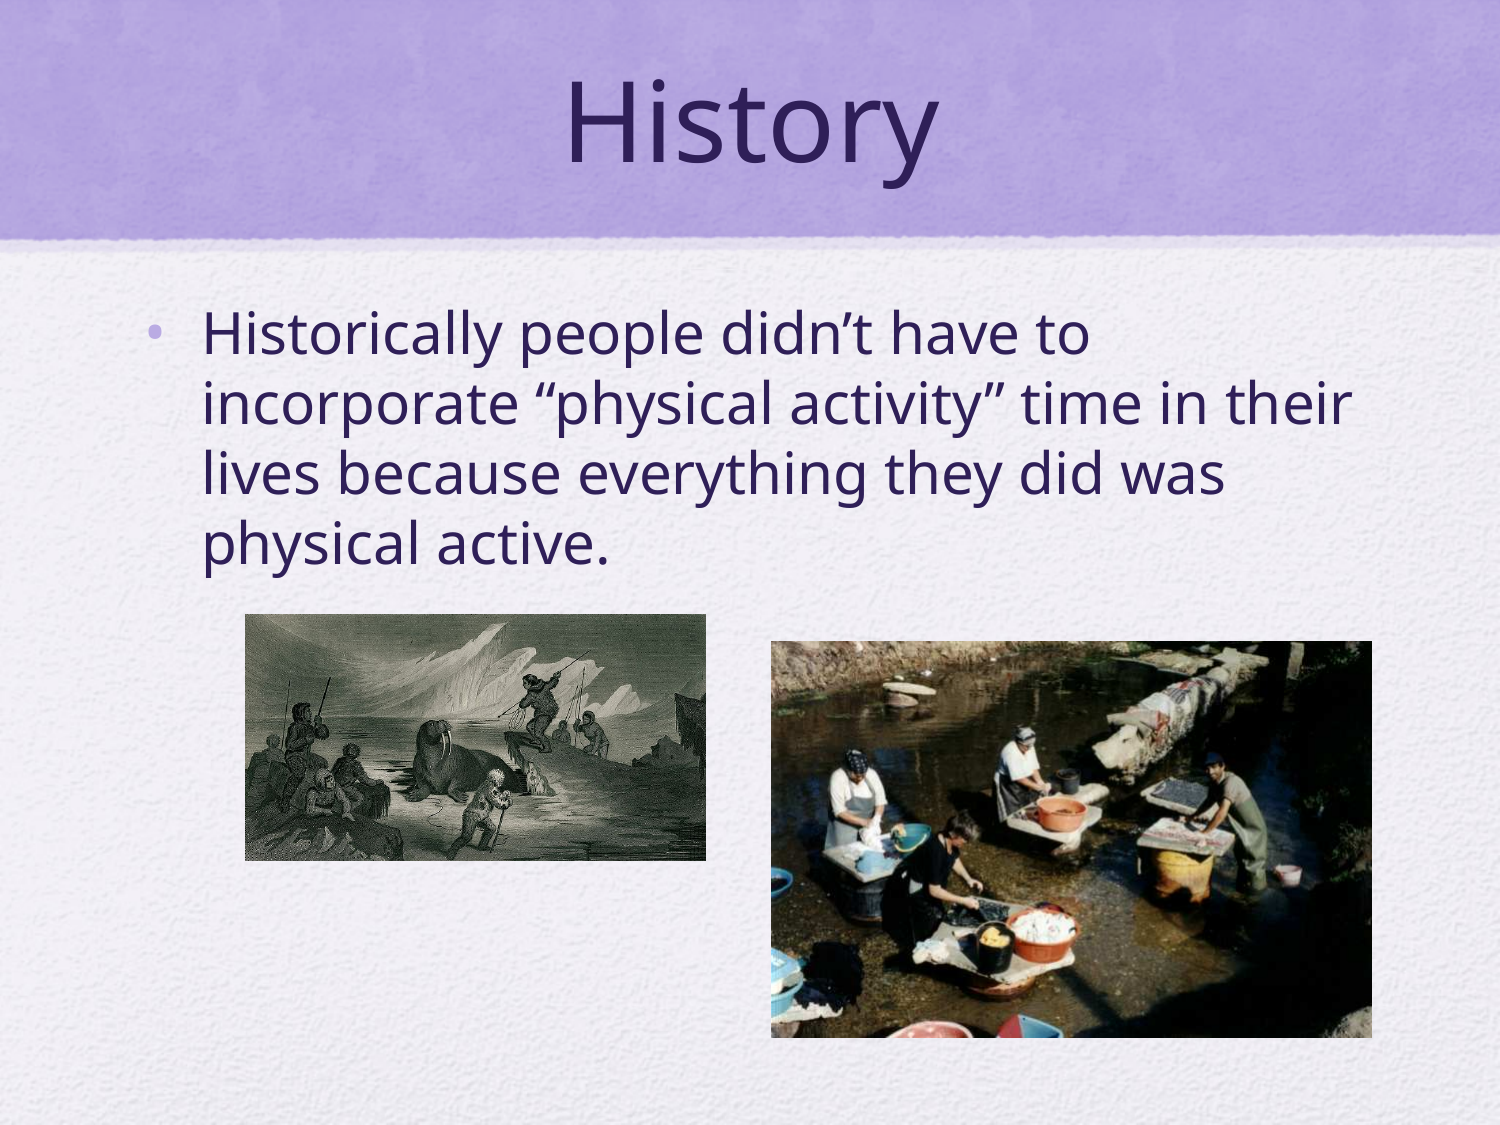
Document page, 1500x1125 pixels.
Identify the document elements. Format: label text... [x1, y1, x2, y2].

picture [0, 225, 1500, 1125]
list Historically people didn’t have to incorporate “physical activity” time in their lives because everything they did was physical active. [129, 288, 1372, 993]
title History [129, 6, 1372, 239]
